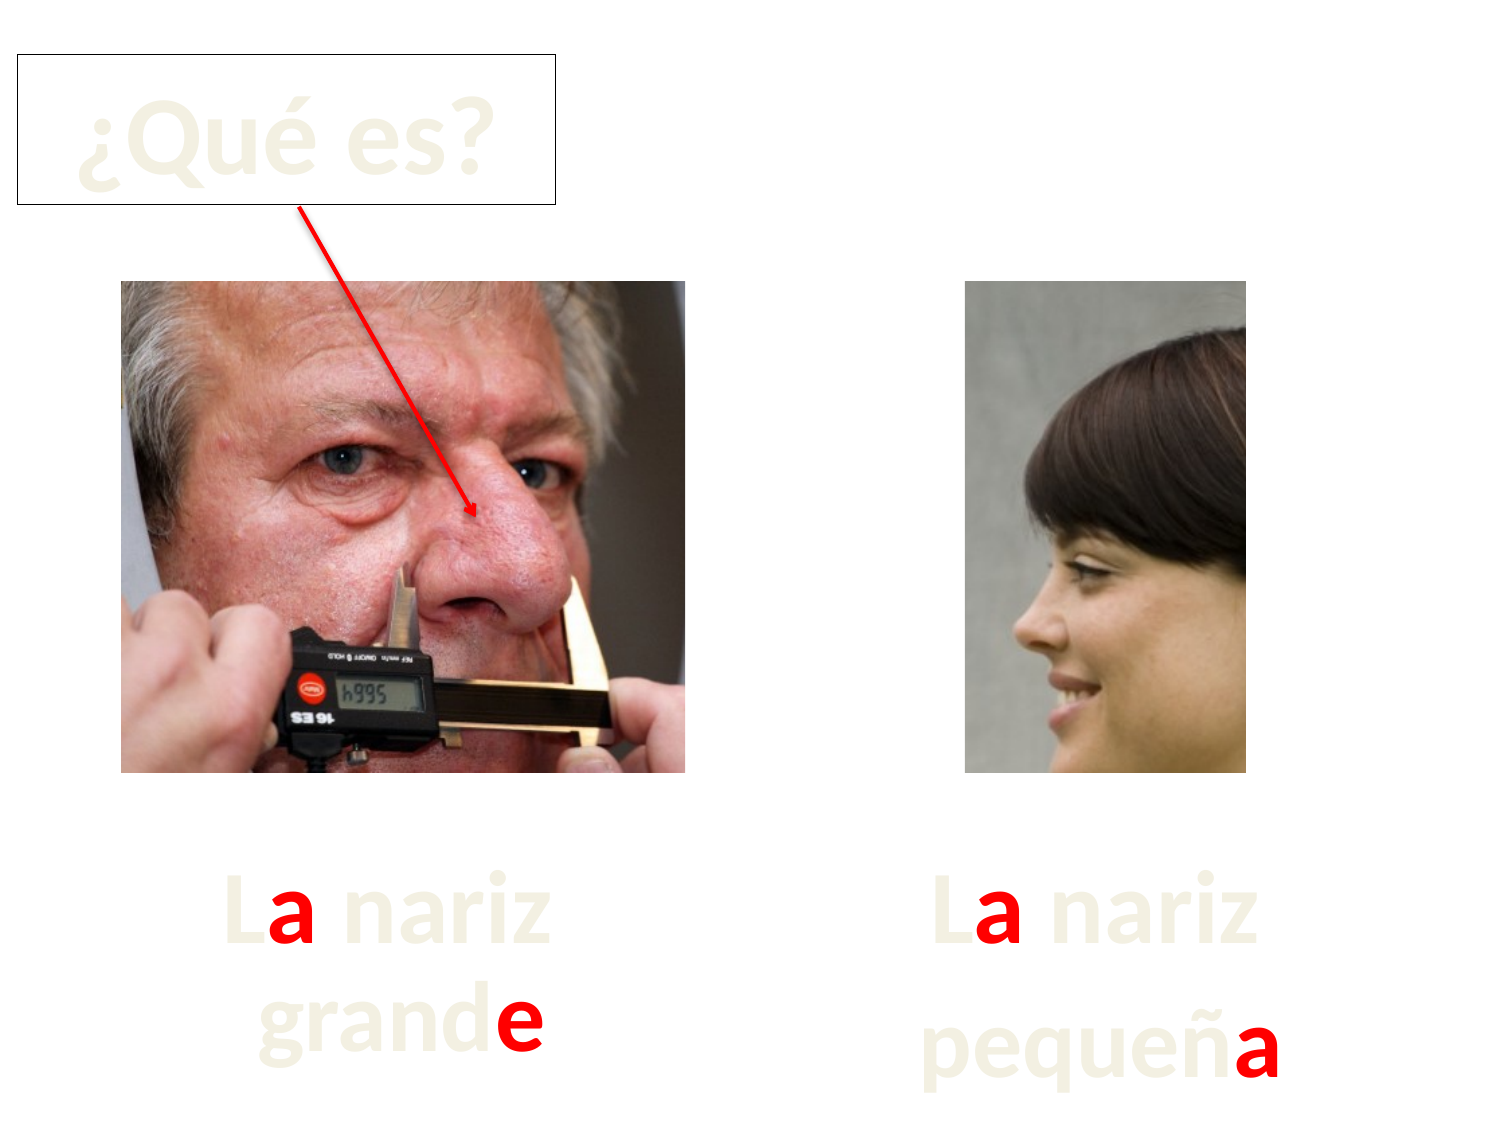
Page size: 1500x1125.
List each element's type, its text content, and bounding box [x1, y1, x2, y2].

text_box pequeña [903, 969, 1299, 1105]
text_box grande [242, 943, 561, 1079]
text_box La nariz [914, 832, 1276, 969]
picture [120, 281, 686, 773]
text_box La nariz [207, 832, 568, 973]
text_box ¿Qué es? [17, 54, 556, 205]
picture [964, 281, 1247, 773]
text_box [298, 206, 476, 518]
